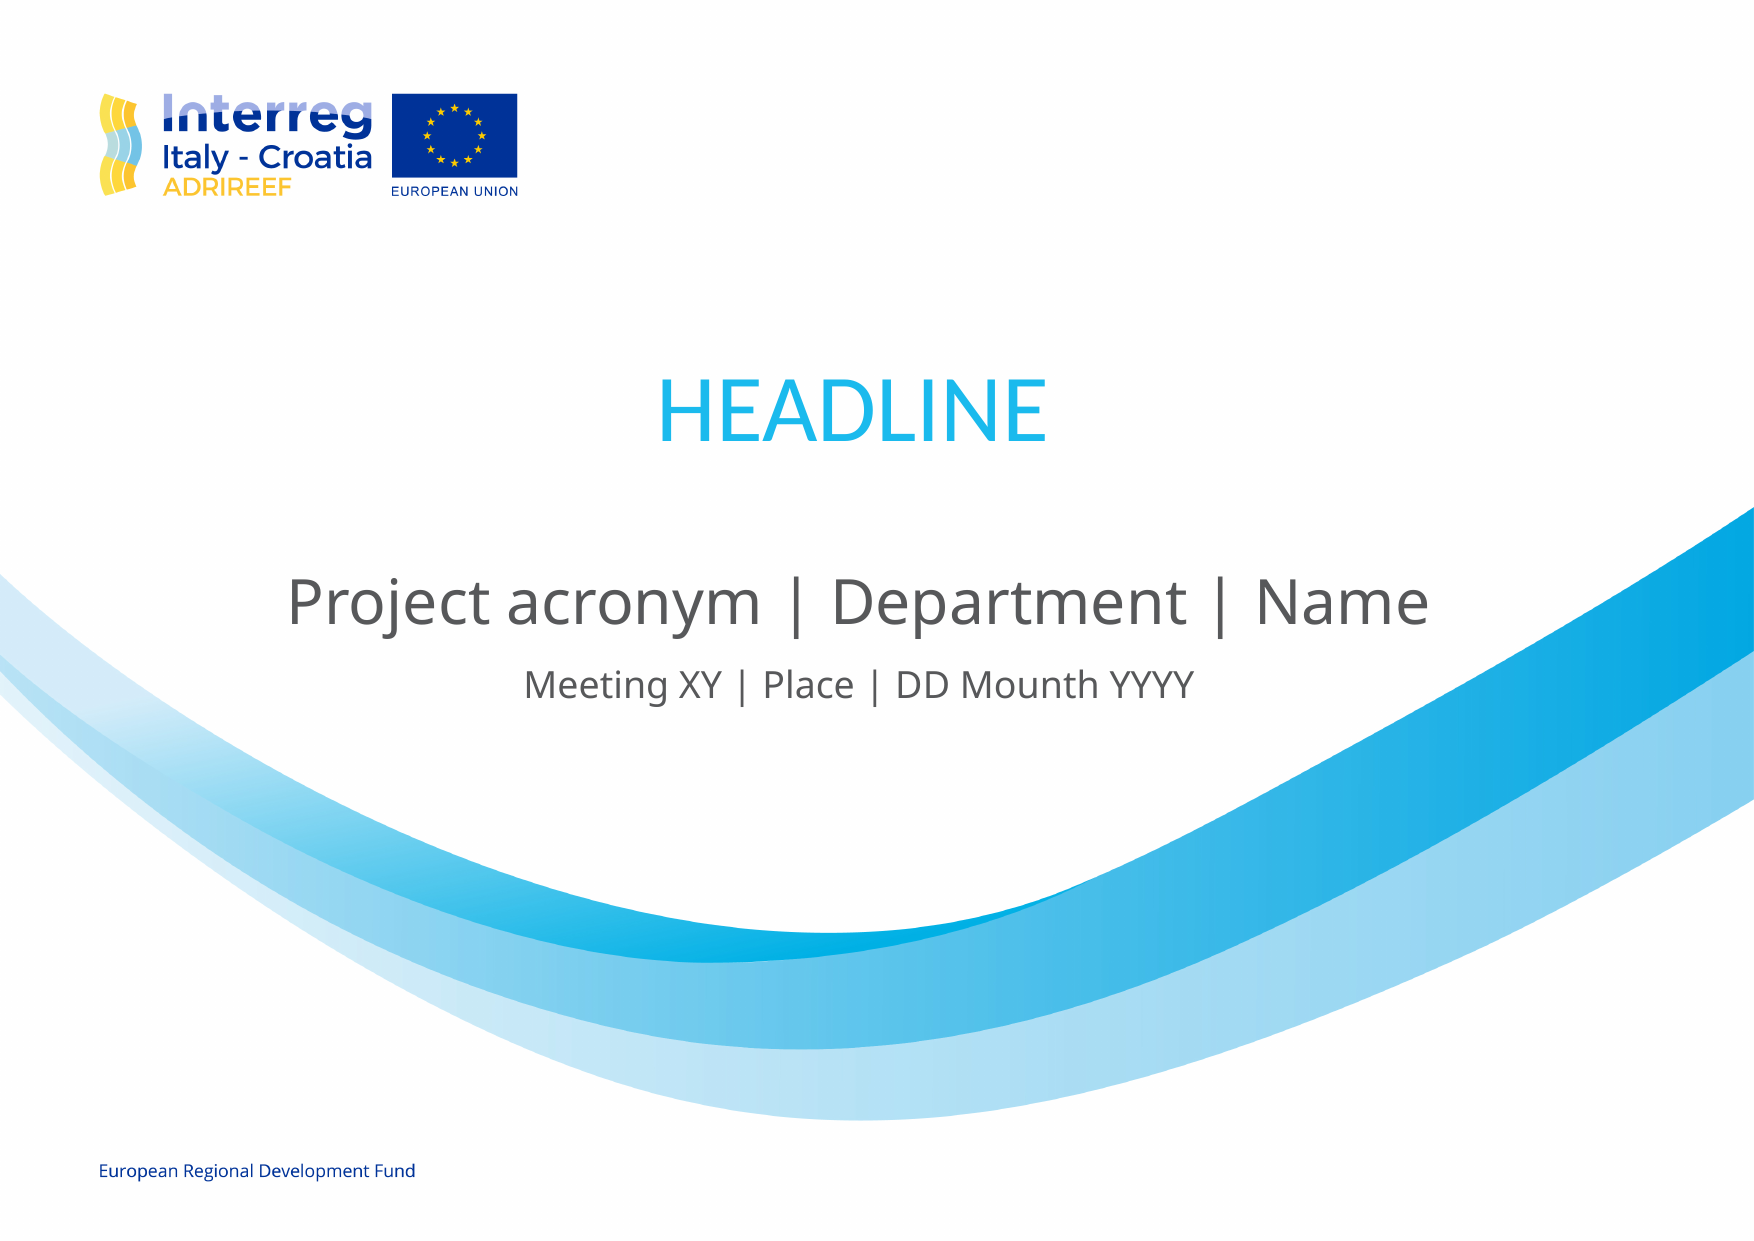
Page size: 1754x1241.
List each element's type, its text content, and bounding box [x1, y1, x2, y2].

text_box Meeting XY | Place | DD Mounth YYYY [156, 652, 1563, 716]
text_box HEADLINE [427, 337, 1279, 470]
picture [0, 0, 1754, 1241]
text_box Project acronym | Department | Name [156, 553, 1563, 646]
